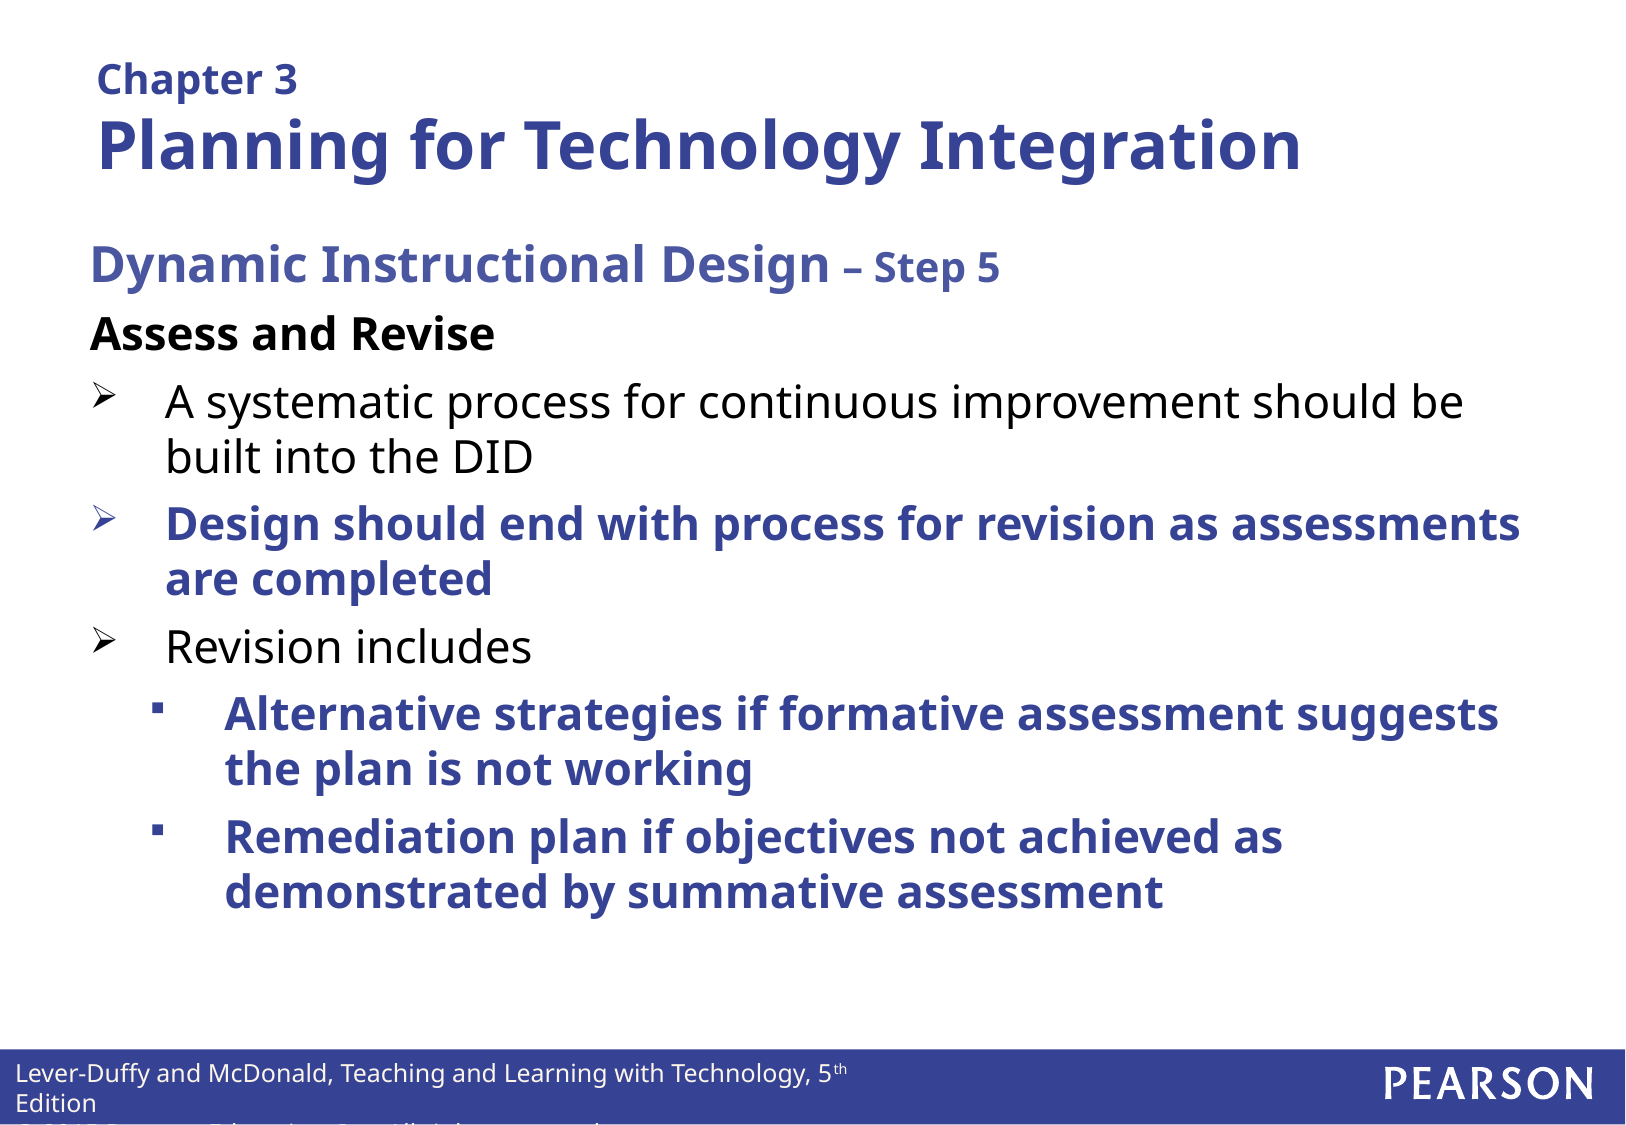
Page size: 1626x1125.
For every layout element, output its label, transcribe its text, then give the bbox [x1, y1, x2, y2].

list Dynamic Instructional Design – Step 5 Assess and Revise A systematic process for continuous improvement should be built into the DID Design should end with process for revision as assessments are completed Revision includes Alternative strategies if formative assessment suggests the plan is not working Remediation plan if objectives not achieved as demonstrated by summative assessment [75, 224, 1538, 968]
title Chapter 3 Planning for Technology Integration [81, 45, 1544, 233]
